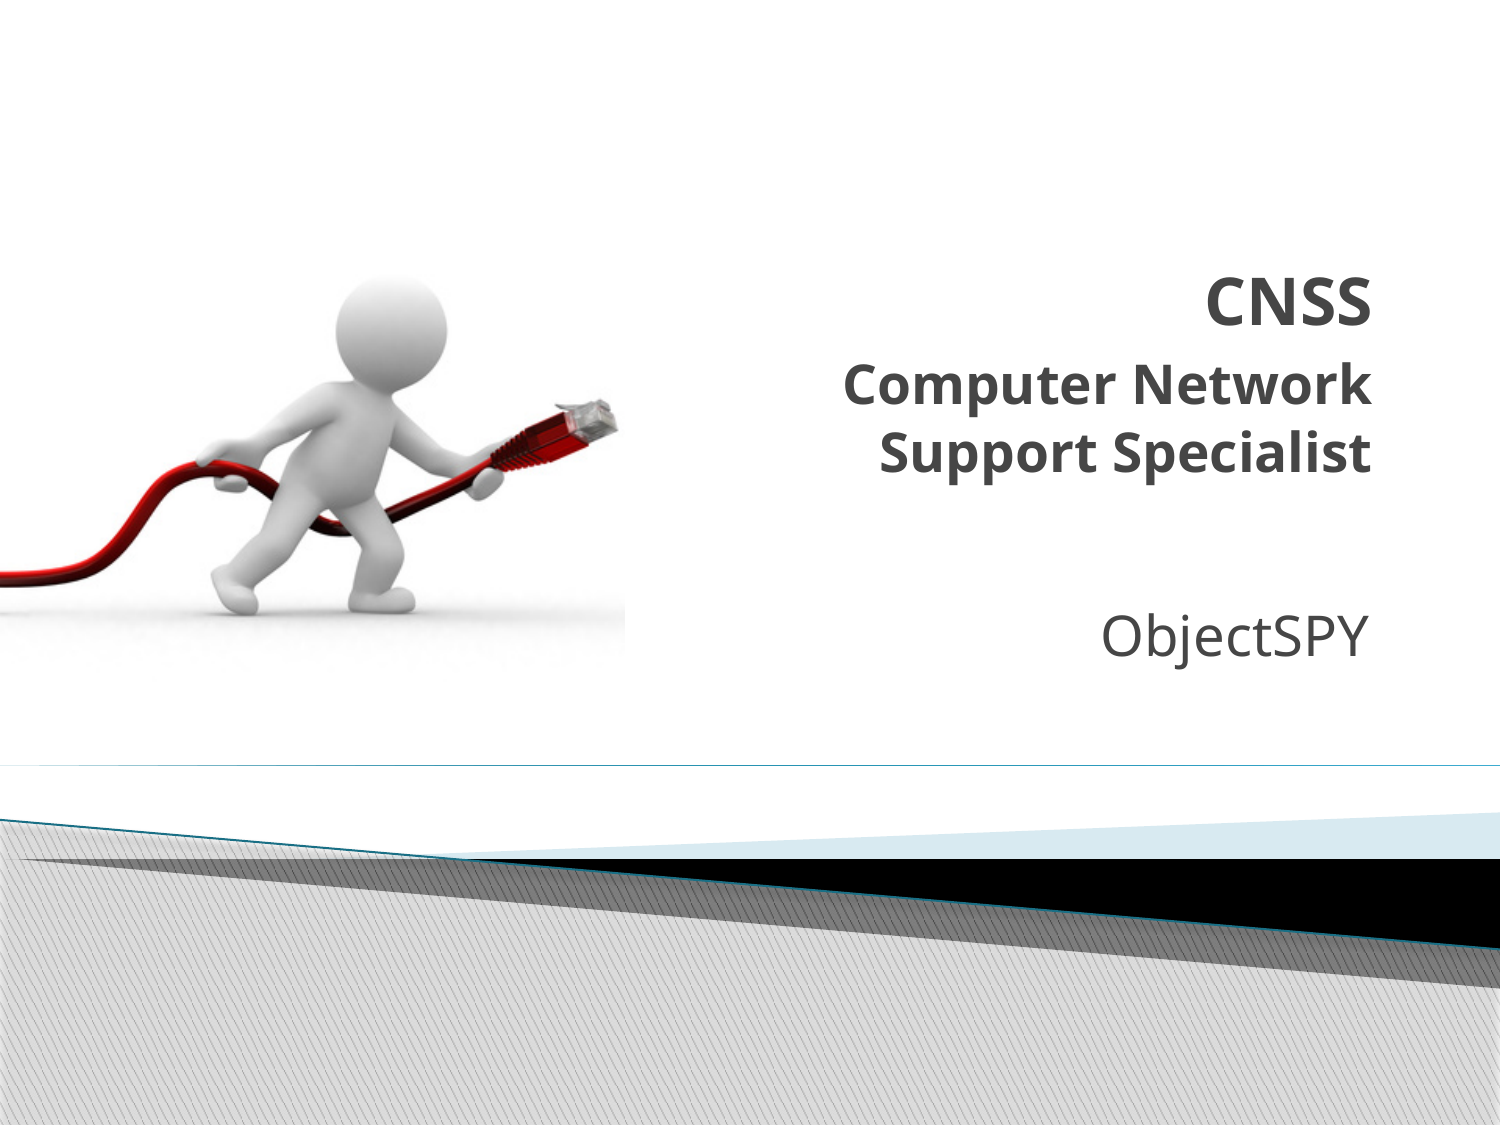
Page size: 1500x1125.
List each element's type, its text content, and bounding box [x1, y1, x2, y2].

picture [5, 859, 1500, 989]
subtitle ObjectSPY [112, 592, 1388, 790]
picture [0, 212, 626, 682]
title CNSS Computer Network Support Specialist [631, 249, 1388, 492]
